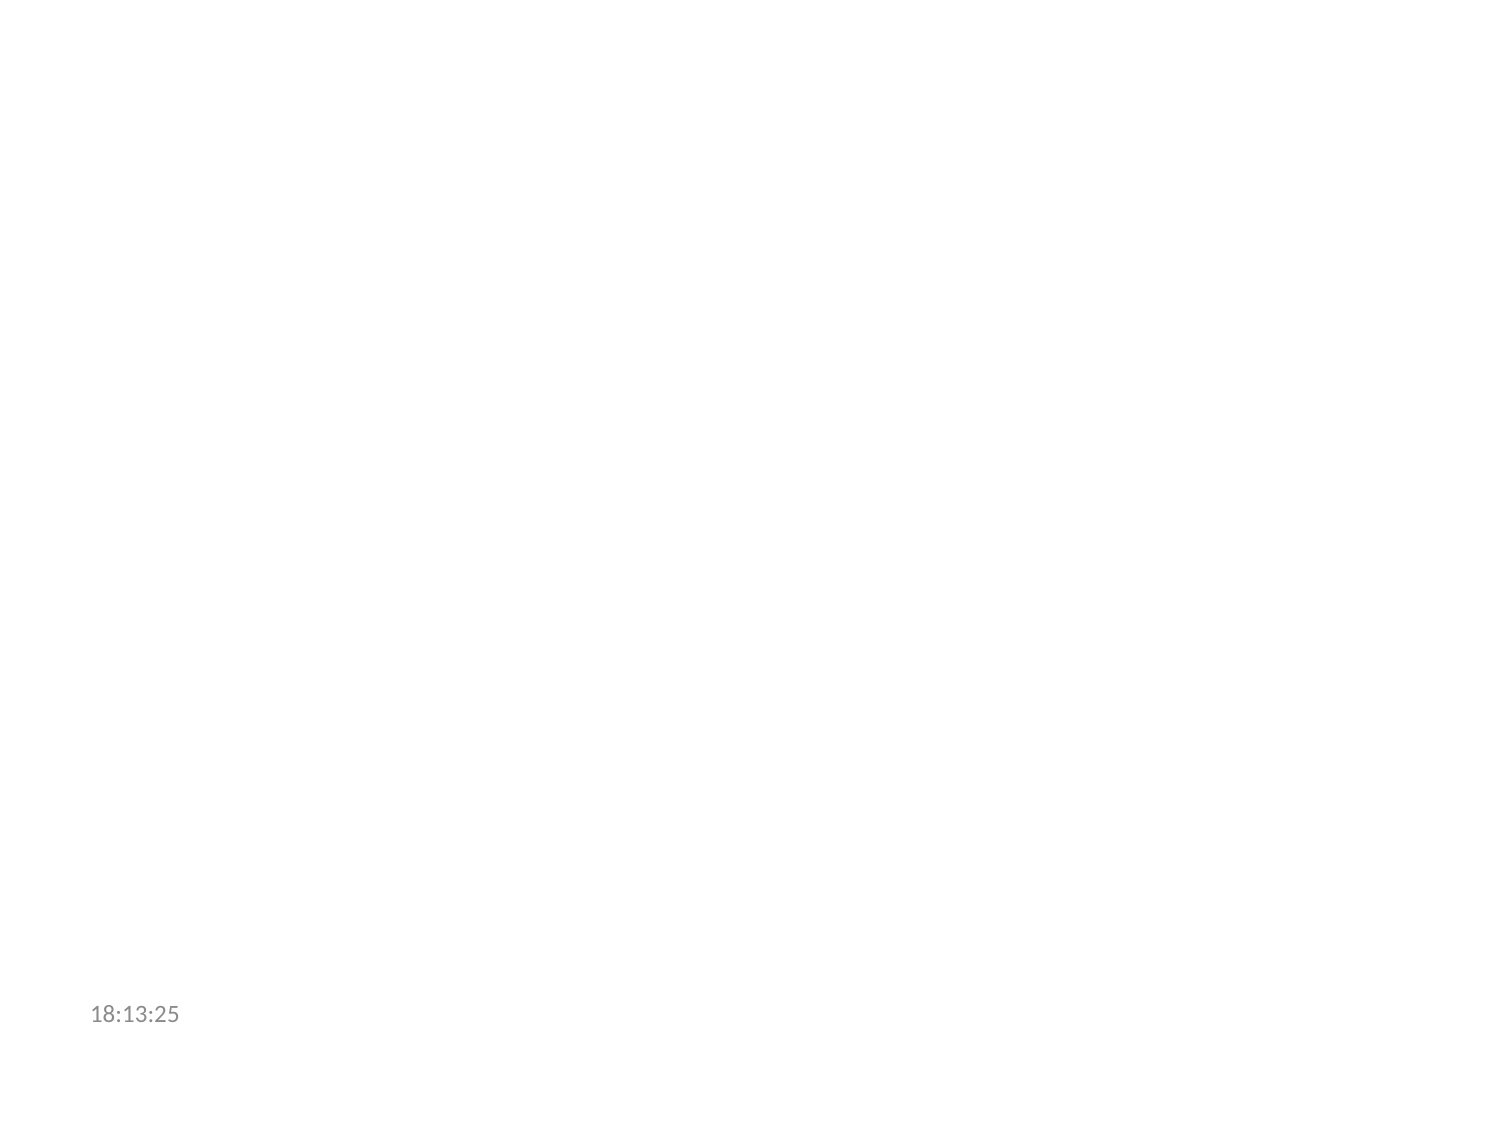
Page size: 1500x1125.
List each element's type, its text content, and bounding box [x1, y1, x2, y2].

text_box 15:35:09 [75, 982, 425, 1043]
